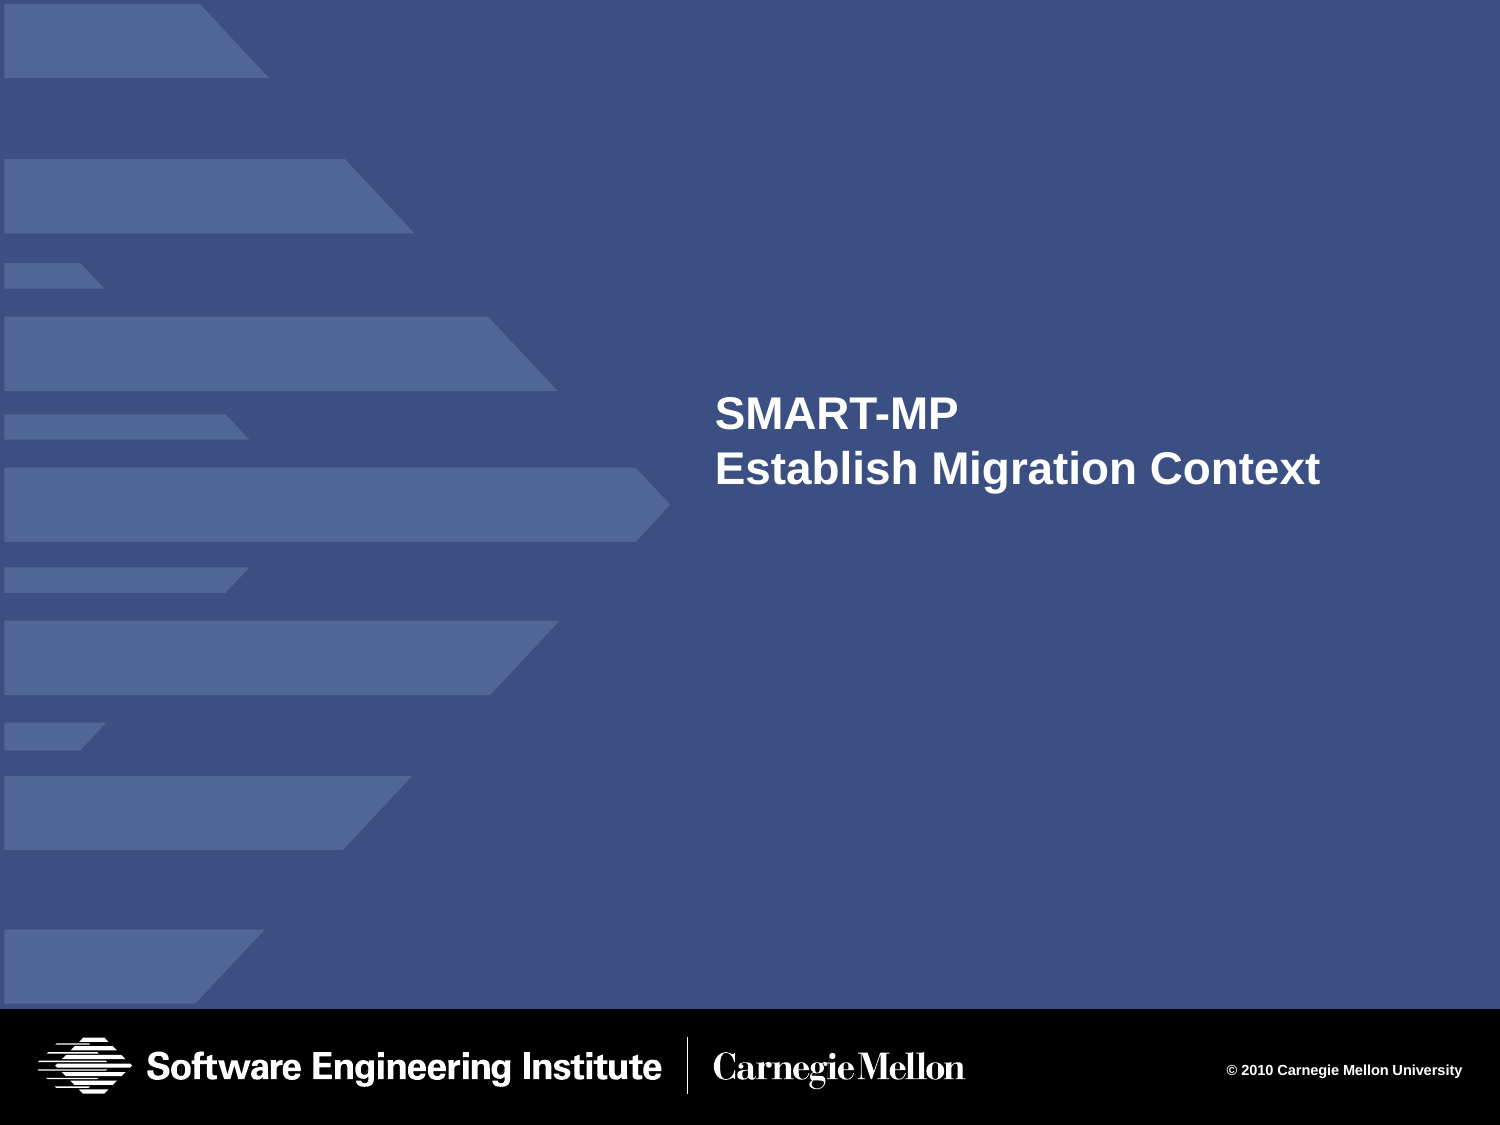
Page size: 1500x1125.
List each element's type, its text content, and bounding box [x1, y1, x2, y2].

title SMART-MP Establish Migration Context [699, 376, 1401, 503]
